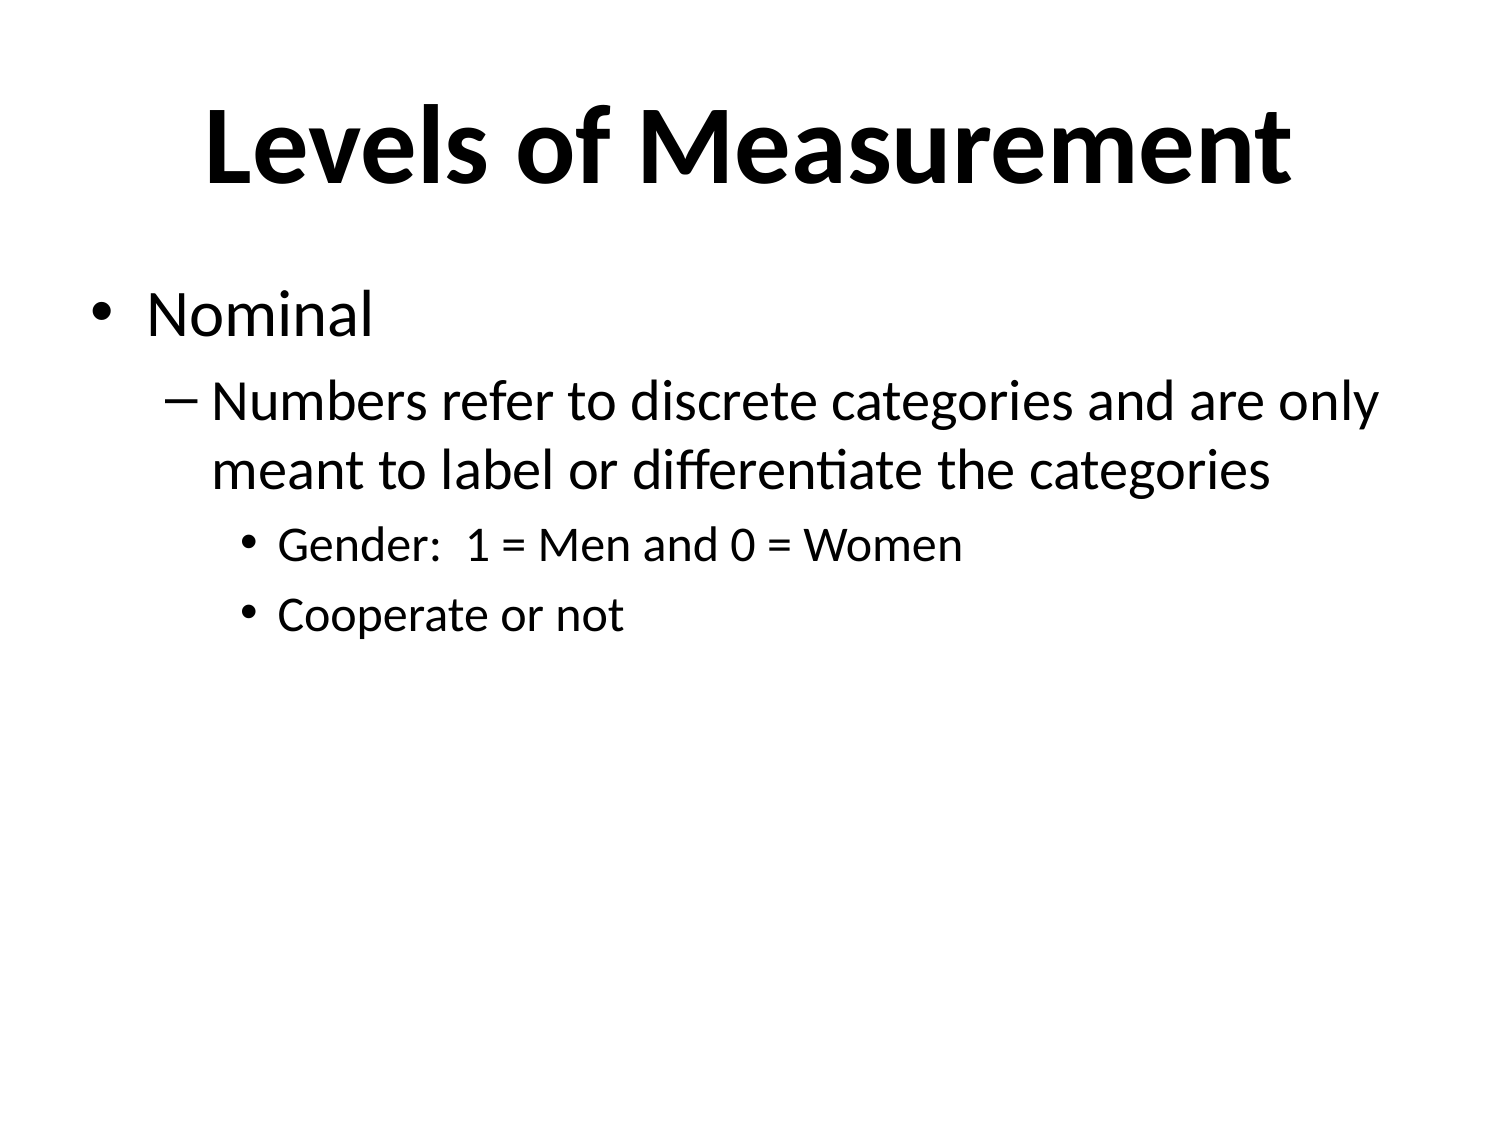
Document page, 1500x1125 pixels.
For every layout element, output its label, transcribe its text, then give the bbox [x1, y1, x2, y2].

list Nominal Numbers refer to discrete categories and are only meant to label or differentiate the categories Gender: 1 = Men and 0 = Women Cooperate or not [75, 262, 1425, 1005]
title Levels of Measurement [75, 45, 1425, 233]
